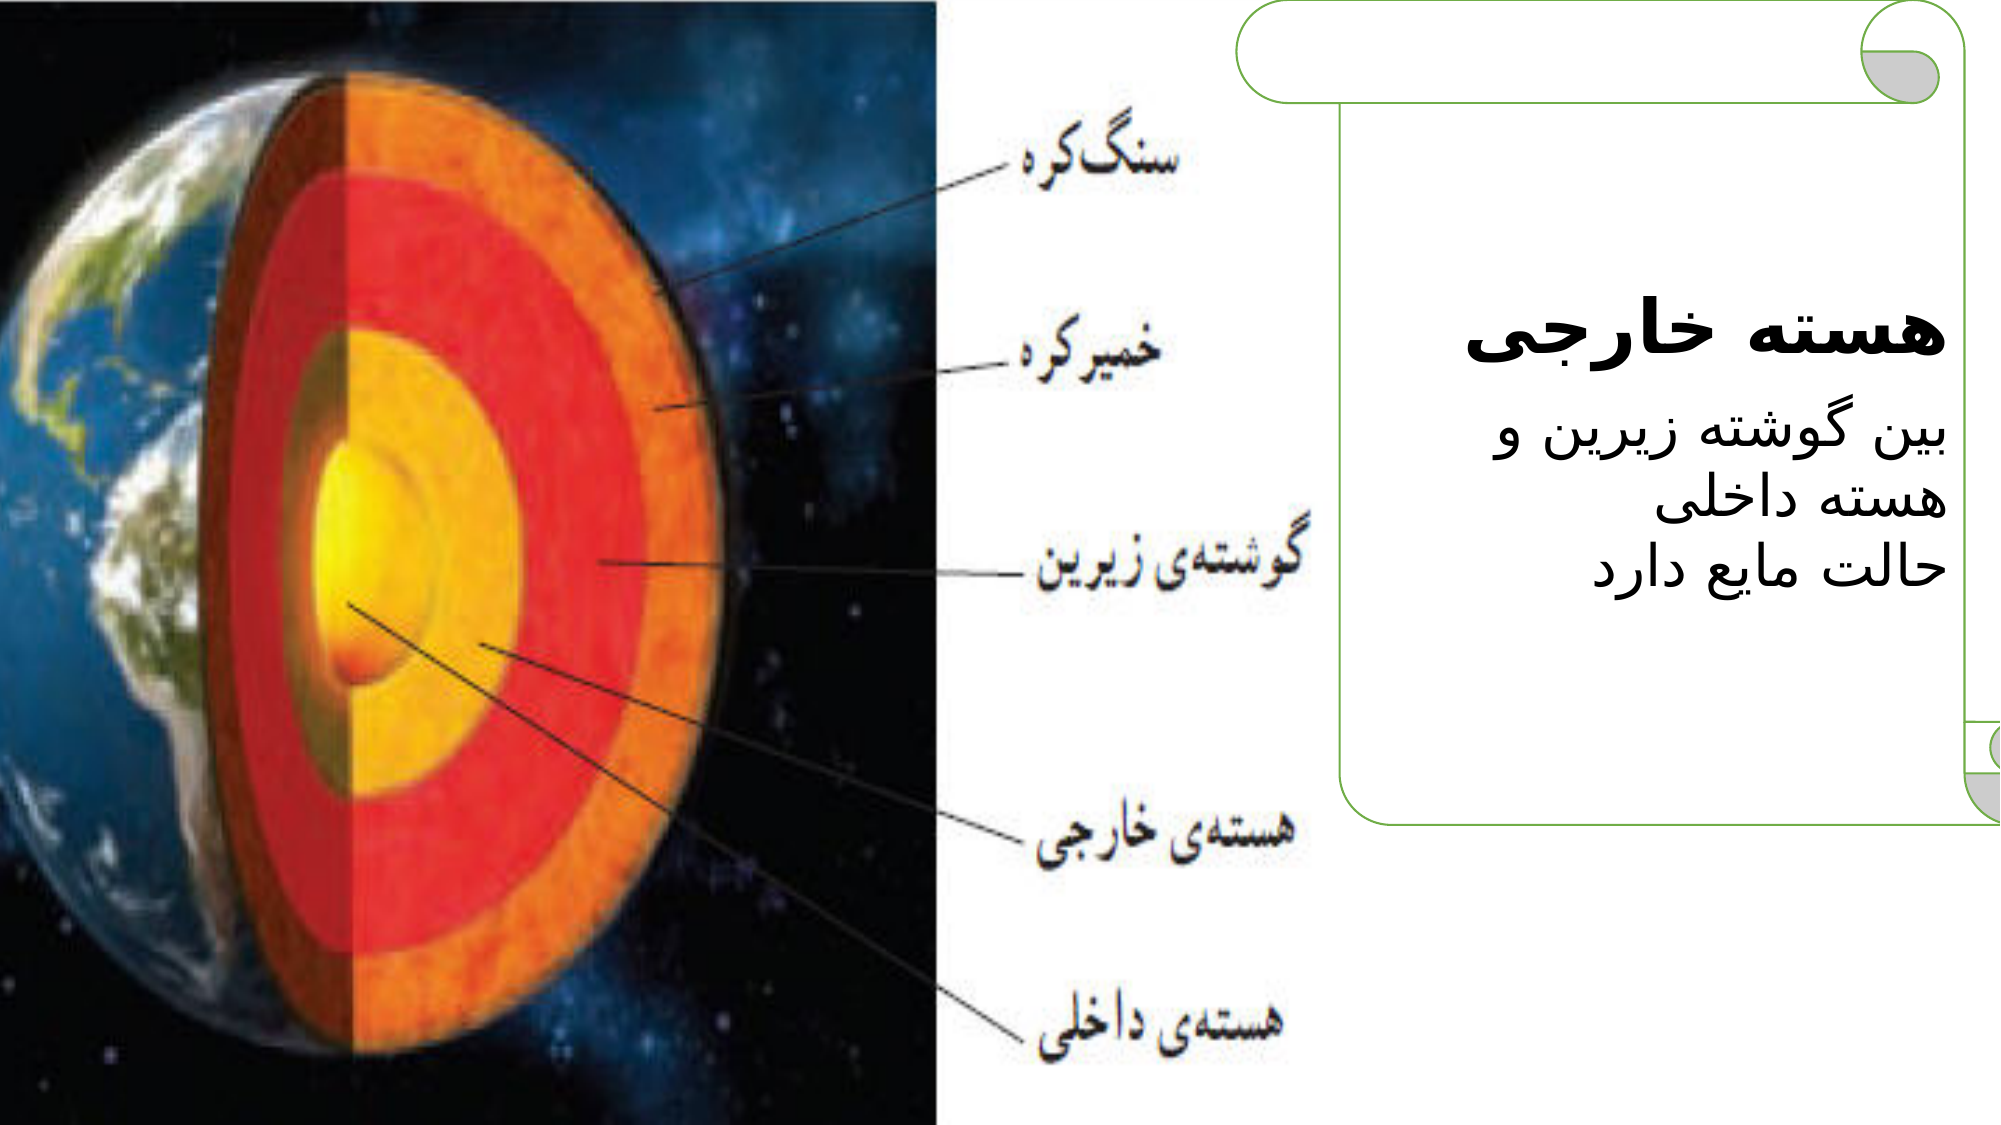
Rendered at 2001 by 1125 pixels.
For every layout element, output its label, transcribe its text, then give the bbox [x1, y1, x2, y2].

picture [0, 0, 1331, 1125]
text_box هسته خارجی بین گوشته زیرین و هسته داخلی حالت مایع دارد [1331, 0, 2000, 826]
